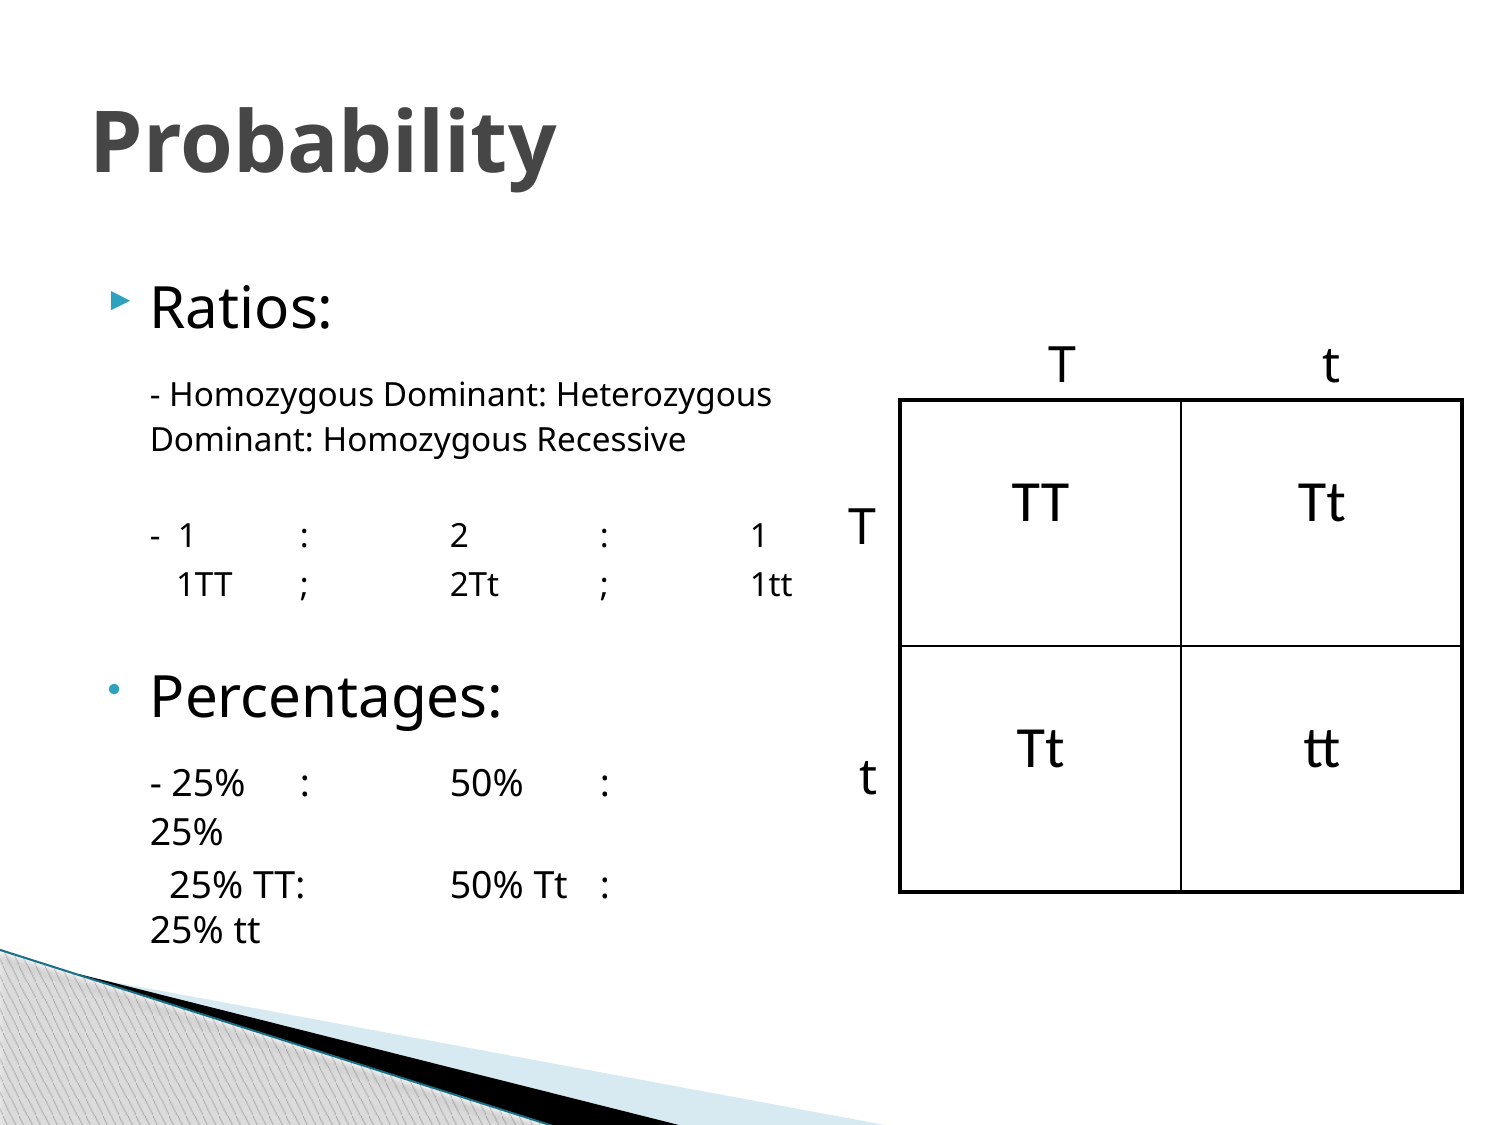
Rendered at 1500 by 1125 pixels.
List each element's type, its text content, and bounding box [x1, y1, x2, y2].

title Probability [75, 45, 1425, 233]
table_header TT [902, 402, 1180, 645]
text_box t [1224, 324, 1438, 400]
table_header Tt [1182, 402, 1460, 645]
text_box t [824, 737, 913, 813]
text_box T [975, 324, 1150, 400]
table_cell Tt [902, 647, 1180, 890]
table_cell tt [1182, 647, 1460, 890]
text_box T [812, 487, 913, 563]
list Ratios: - Homozygous Dominant: Heterozygous Dominant: Homozygous Recessive - 1 : 2 : 1 1TT ; 2Tt ; 1tt Percentages: - 25% : 50% : 25% 25% TT: 50% Tt : 25% tt [75, 262, 825, 1013]
